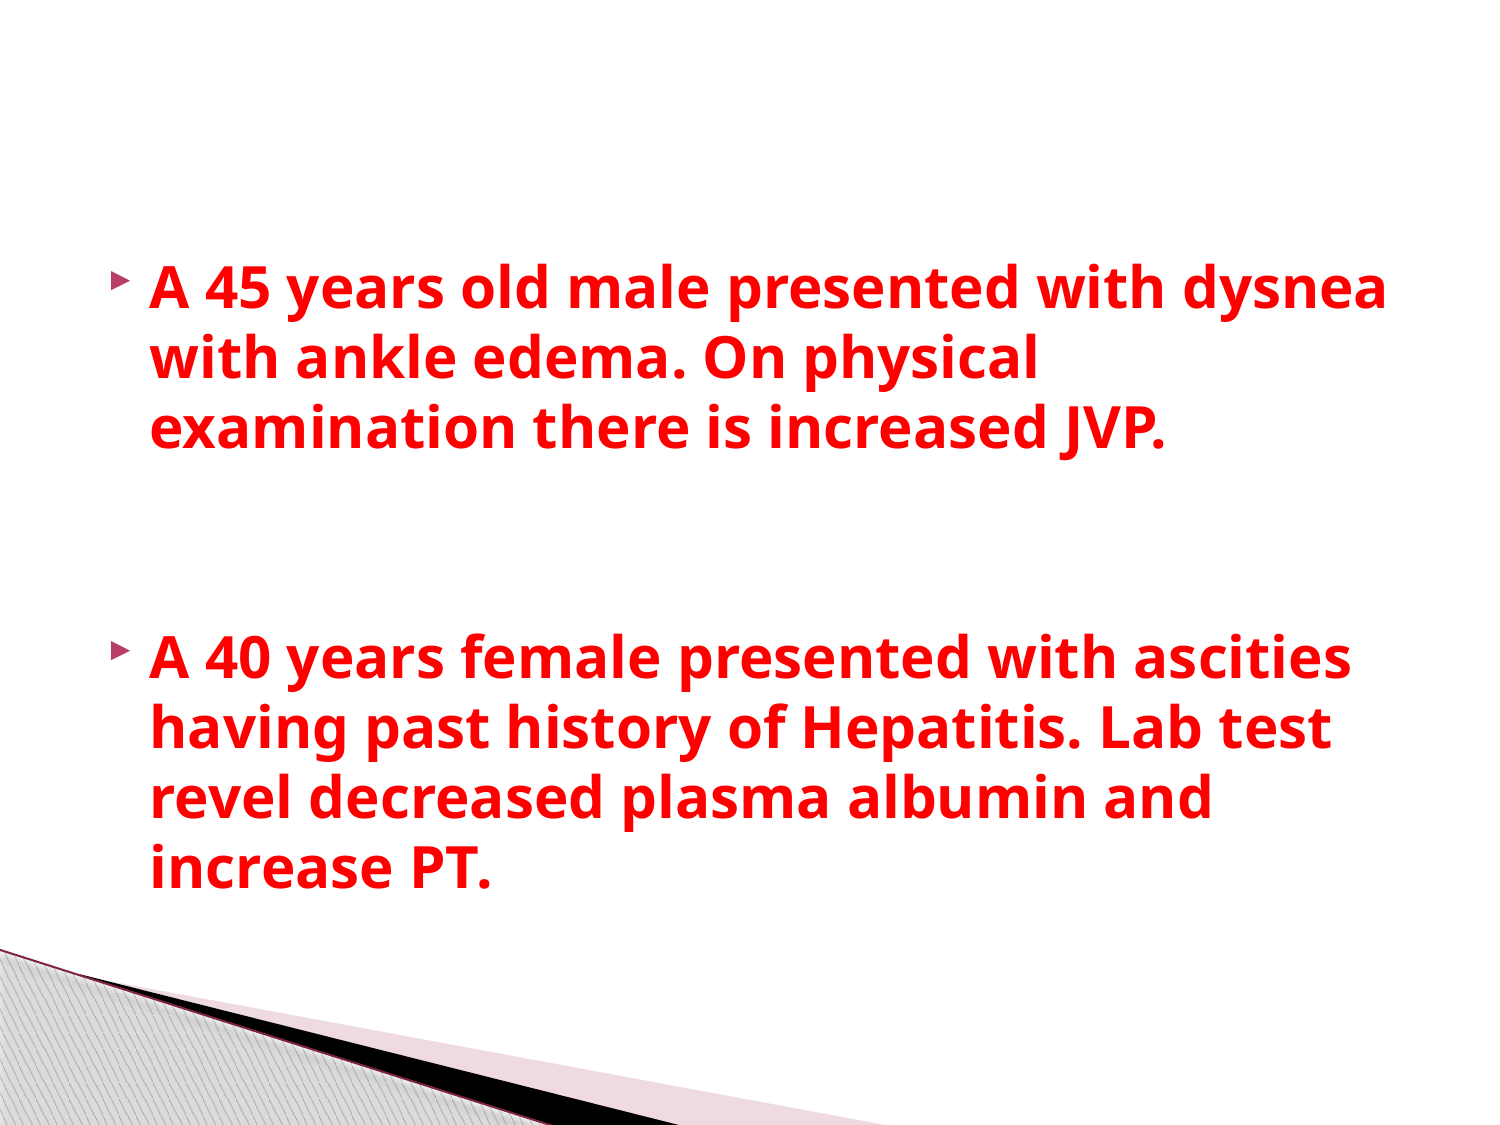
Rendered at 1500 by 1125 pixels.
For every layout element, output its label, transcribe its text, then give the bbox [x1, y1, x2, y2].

list A 45 years old male presented with dysnea with ankle edema. On physical examination there is increased JVP. A 40 years female presented with ascities having past history of Hepatitis. Lab test revel decreased plasma albumin and increase PT. [75, 243, 1425, 986]
